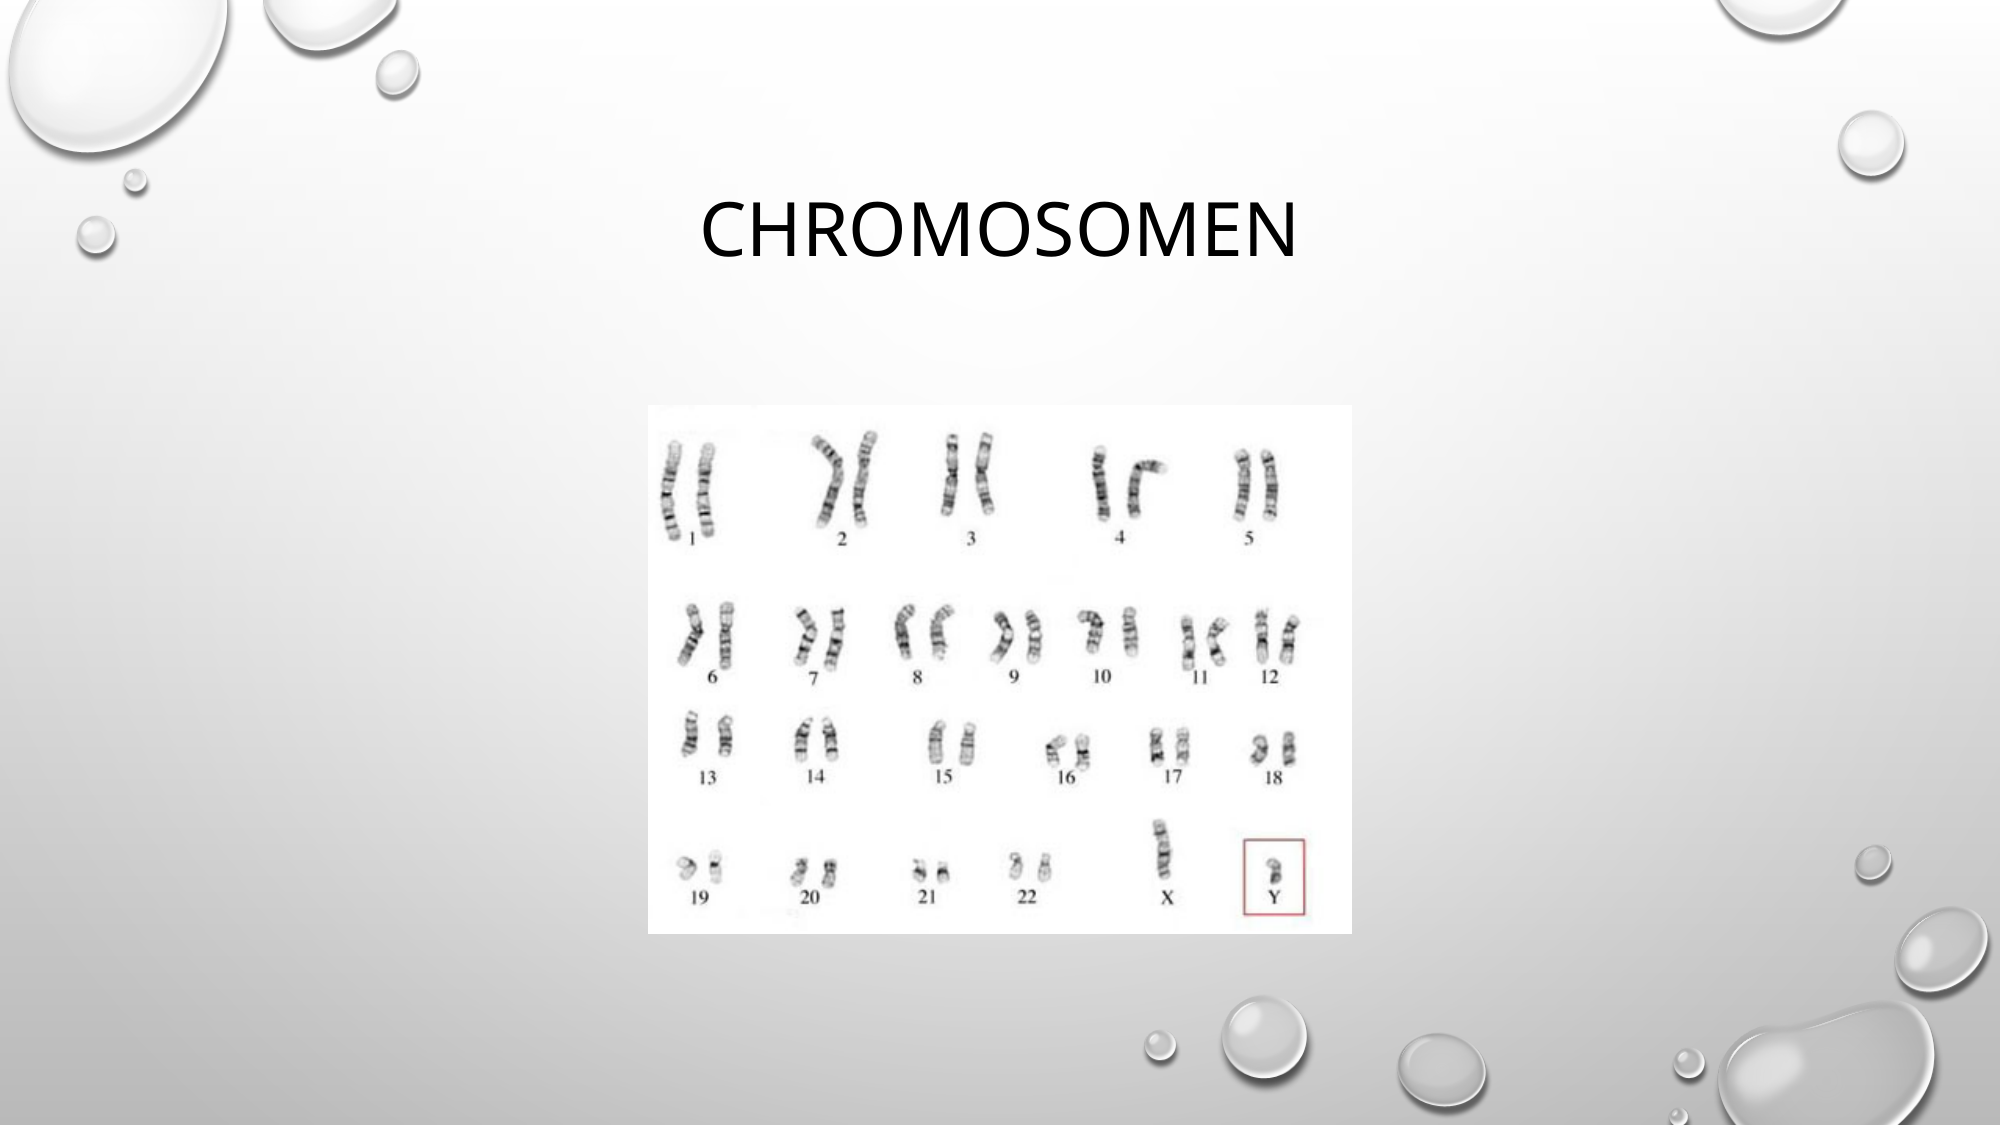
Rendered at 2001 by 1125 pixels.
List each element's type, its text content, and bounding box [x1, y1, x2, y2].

picture [0, 0, 2000, 1125]
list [648, 404, 1352, 934]
title Chromosomen [149, 101, 1851, 364]
